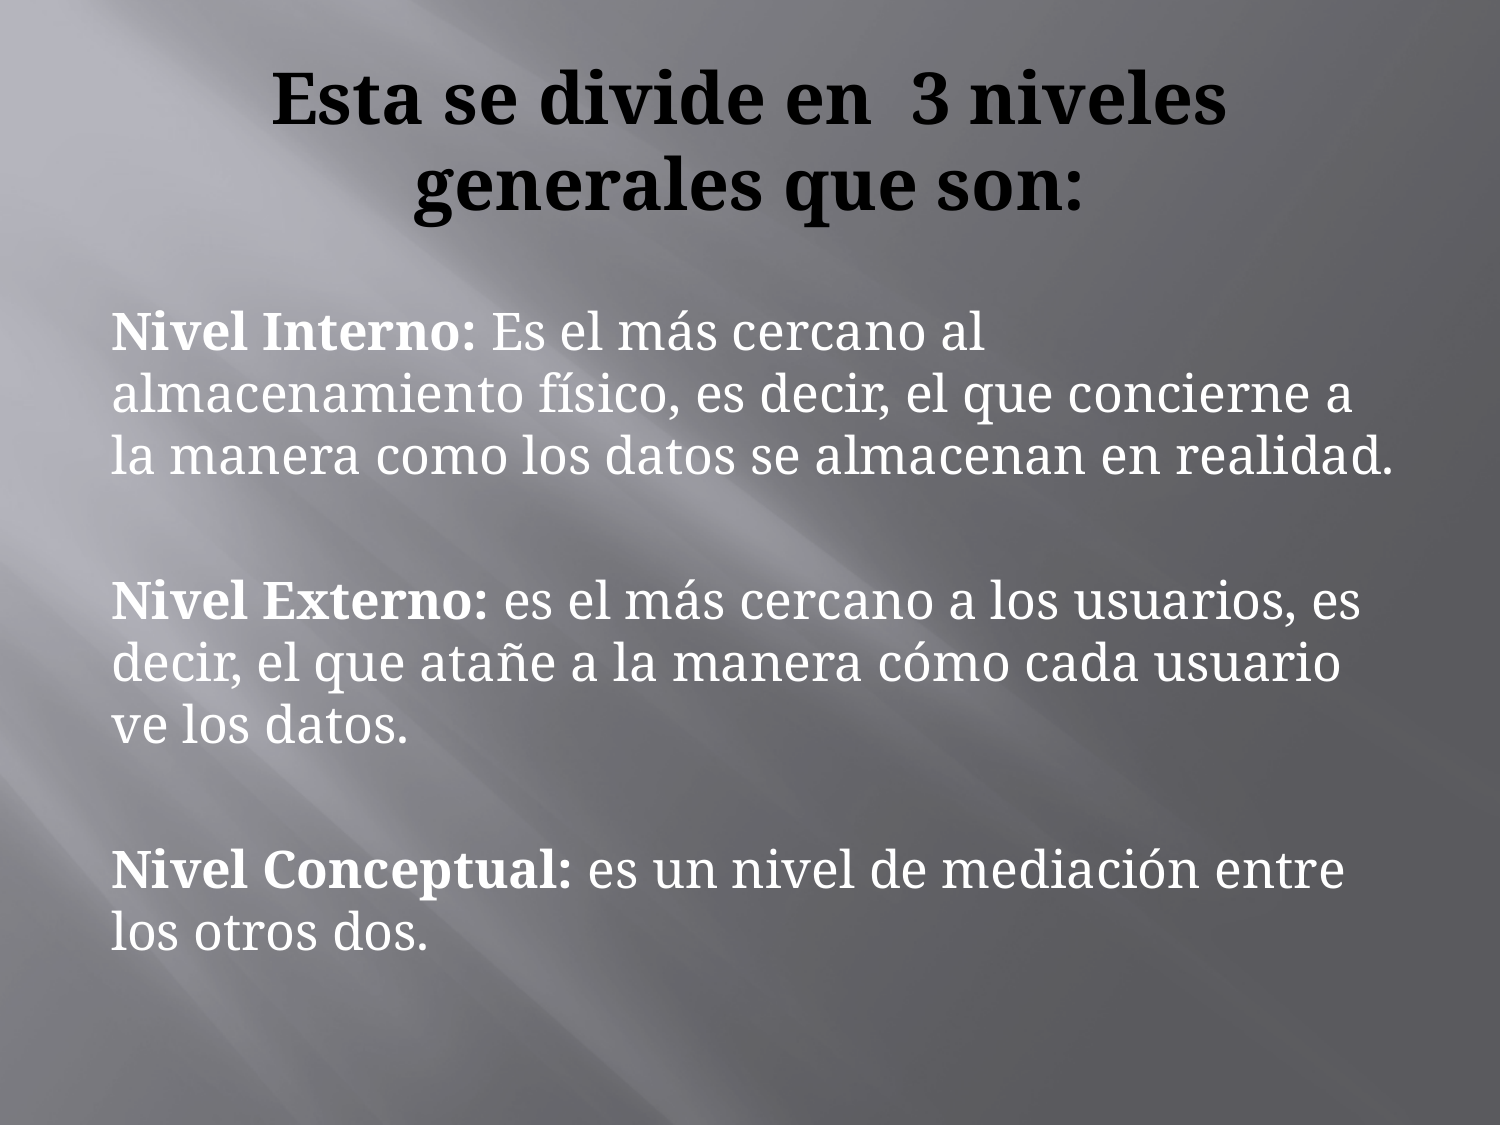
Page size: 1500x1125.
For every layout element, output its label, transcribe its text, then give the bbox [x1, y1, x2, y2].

title Esta se divide en 3 niveles generales que son: [75, 45, 1425, 233]
list Nivel Interno: Es el más cercano al almacenamiento físico, es decir, el que concierne a la manera como los datos se almacenan en realidad. Nivel Externo: es el más cercano a los usuarios, es decir, el que atañe a la manera cómo cada usuario ve los datos. Nivel Conceptual: es un nivel de mediación entre los otros dos. [75, 290, 1425, 1035]
